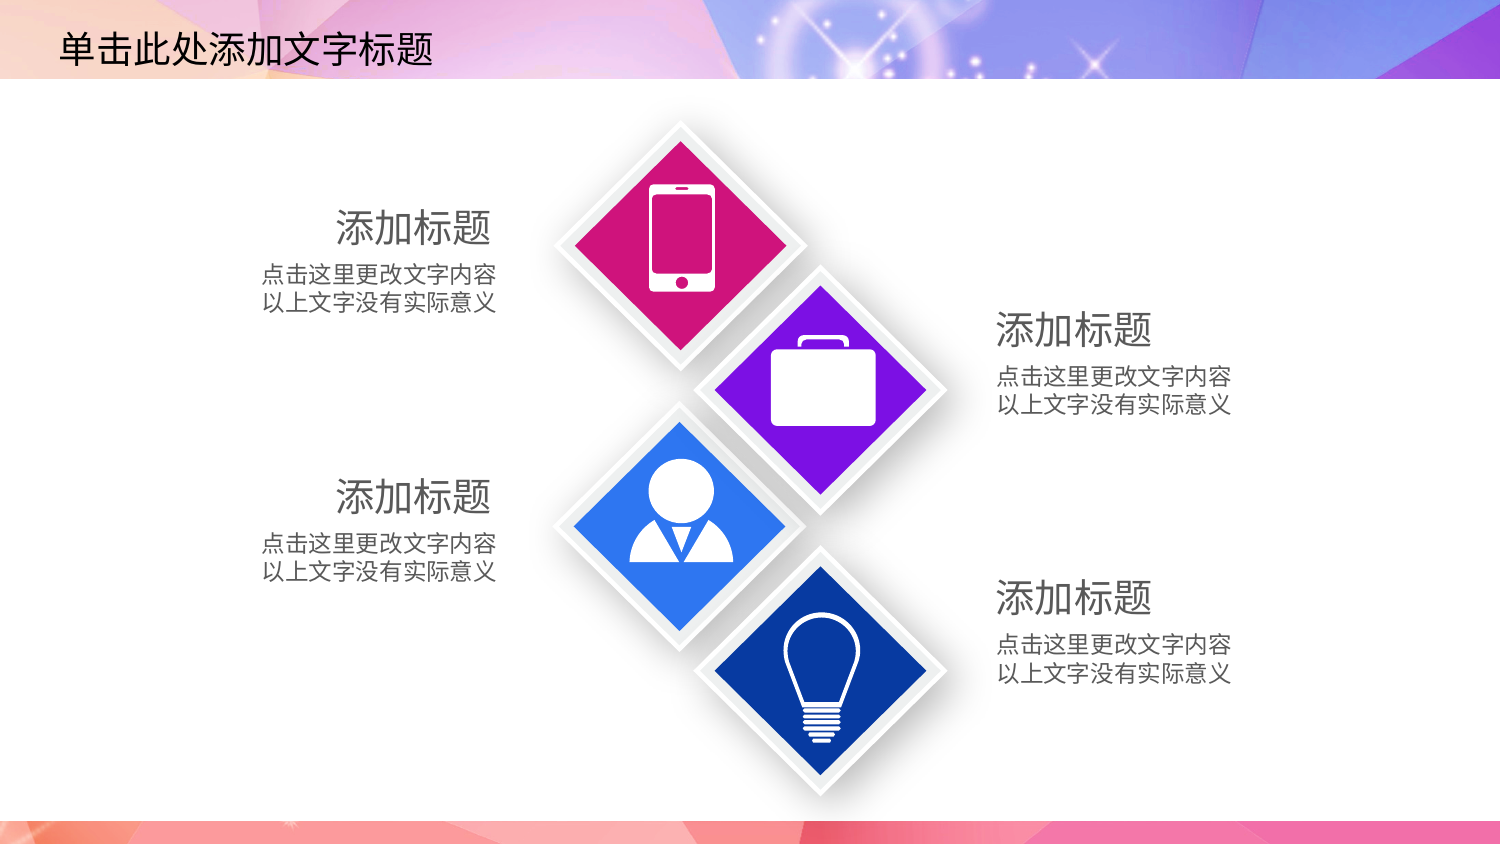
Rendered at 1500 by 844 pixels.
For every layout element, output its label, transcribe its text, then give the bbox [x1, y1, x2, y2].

text_box 添加标题 [984, 299, 1164, 354]
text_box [696, 548, 945, 794]
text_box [555, 404, 804, 649]
picture [0, 821, 1500, 844]
text_box 点击这里更改文字内容 以上文字没有实际意义 [981, 354, 1263, 426]
text_box 点击这里更改文字内容 以上文字没有实际意义 [238, 252, 520, 324]
text_box 点击这里更改文字内容 以上文字没有实际意义 [238, 521, 520, 593]
text_box 添加标题 [984, 568, 1164, 622]
picture [0, 0, 1500, 79]
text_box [556, 123, 805, 369]
text_box 添加标题 [323, 197, 504, 252]
text_box 点击这里更改文字内容 以上文字没有实际意义 [981, 622, 1263, 695]
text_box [696, 267, 945, 513]
text_box 添加标题 [323, 466, 504, 521]
